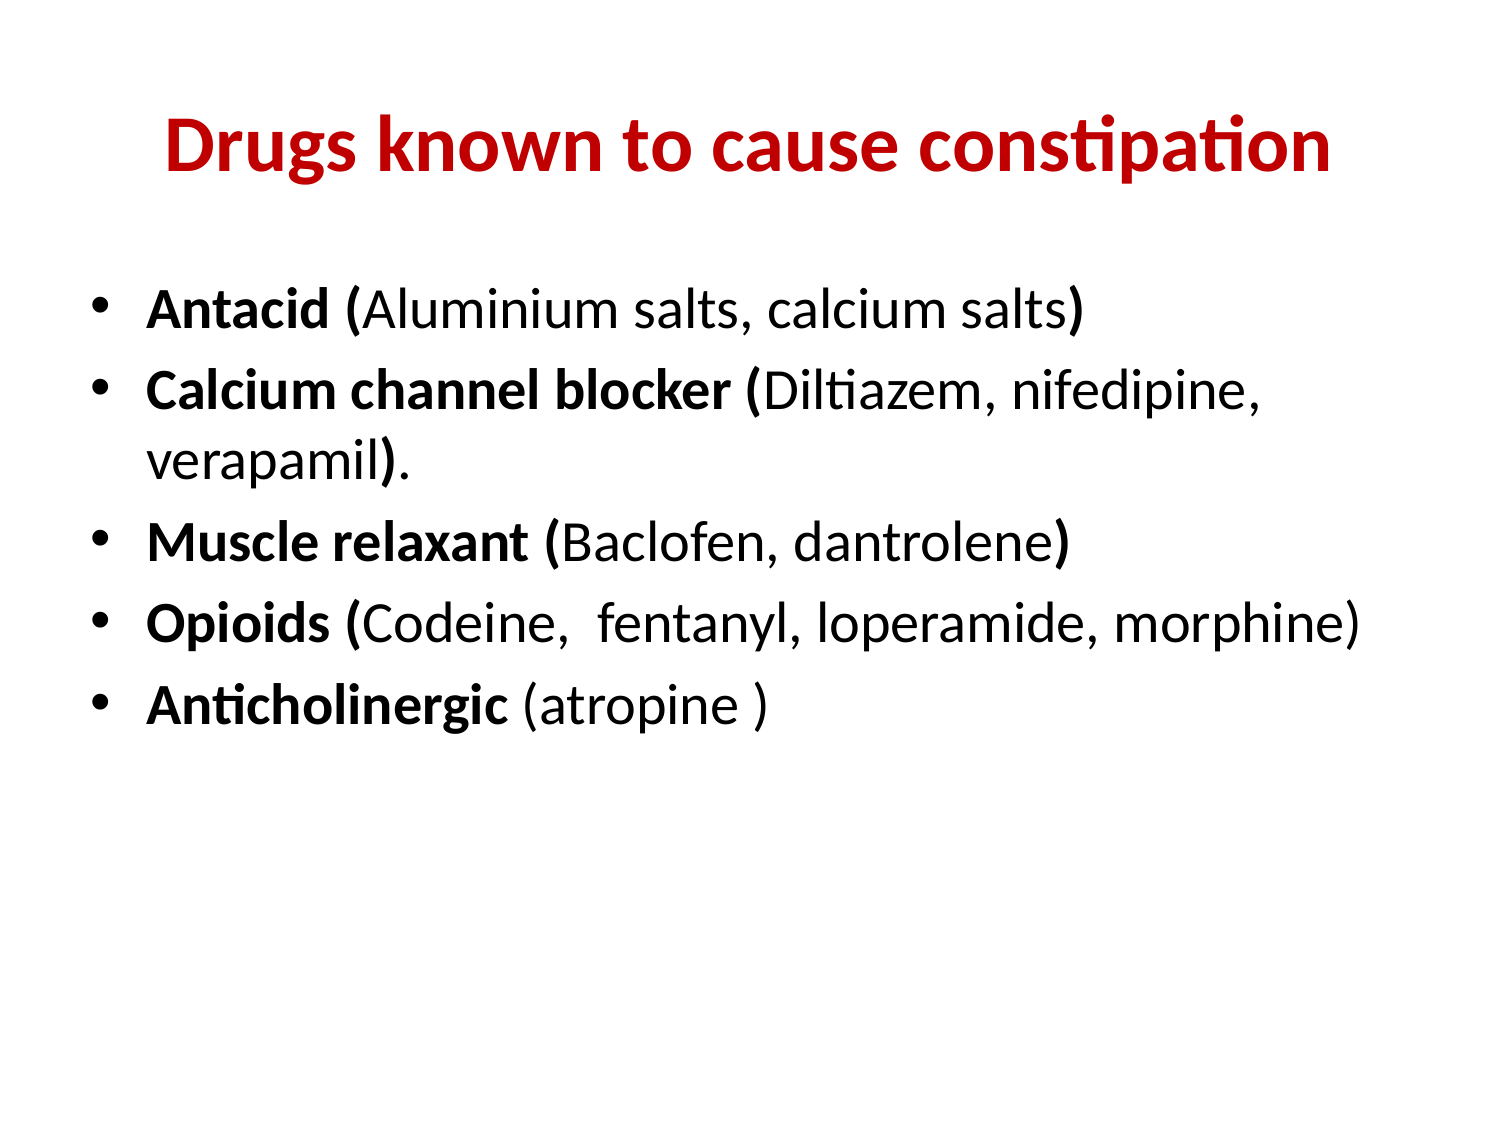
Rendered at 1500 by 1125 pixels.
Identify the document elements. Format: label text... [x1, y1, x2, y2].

title Drugs known to cause constipation [75, 45, 1425, 233]
list Antacid (Aluminium salts, calcium salts) Calcium channel blocker (Diltiazem, nifedipine, verapamil). Muscle relaxant (Baclofen, dantrolene) Opioids (Codeine, fentanyl, loperamide, morphine) Anticholinergic (atropine ) [75, 262, 1425, 1005]
